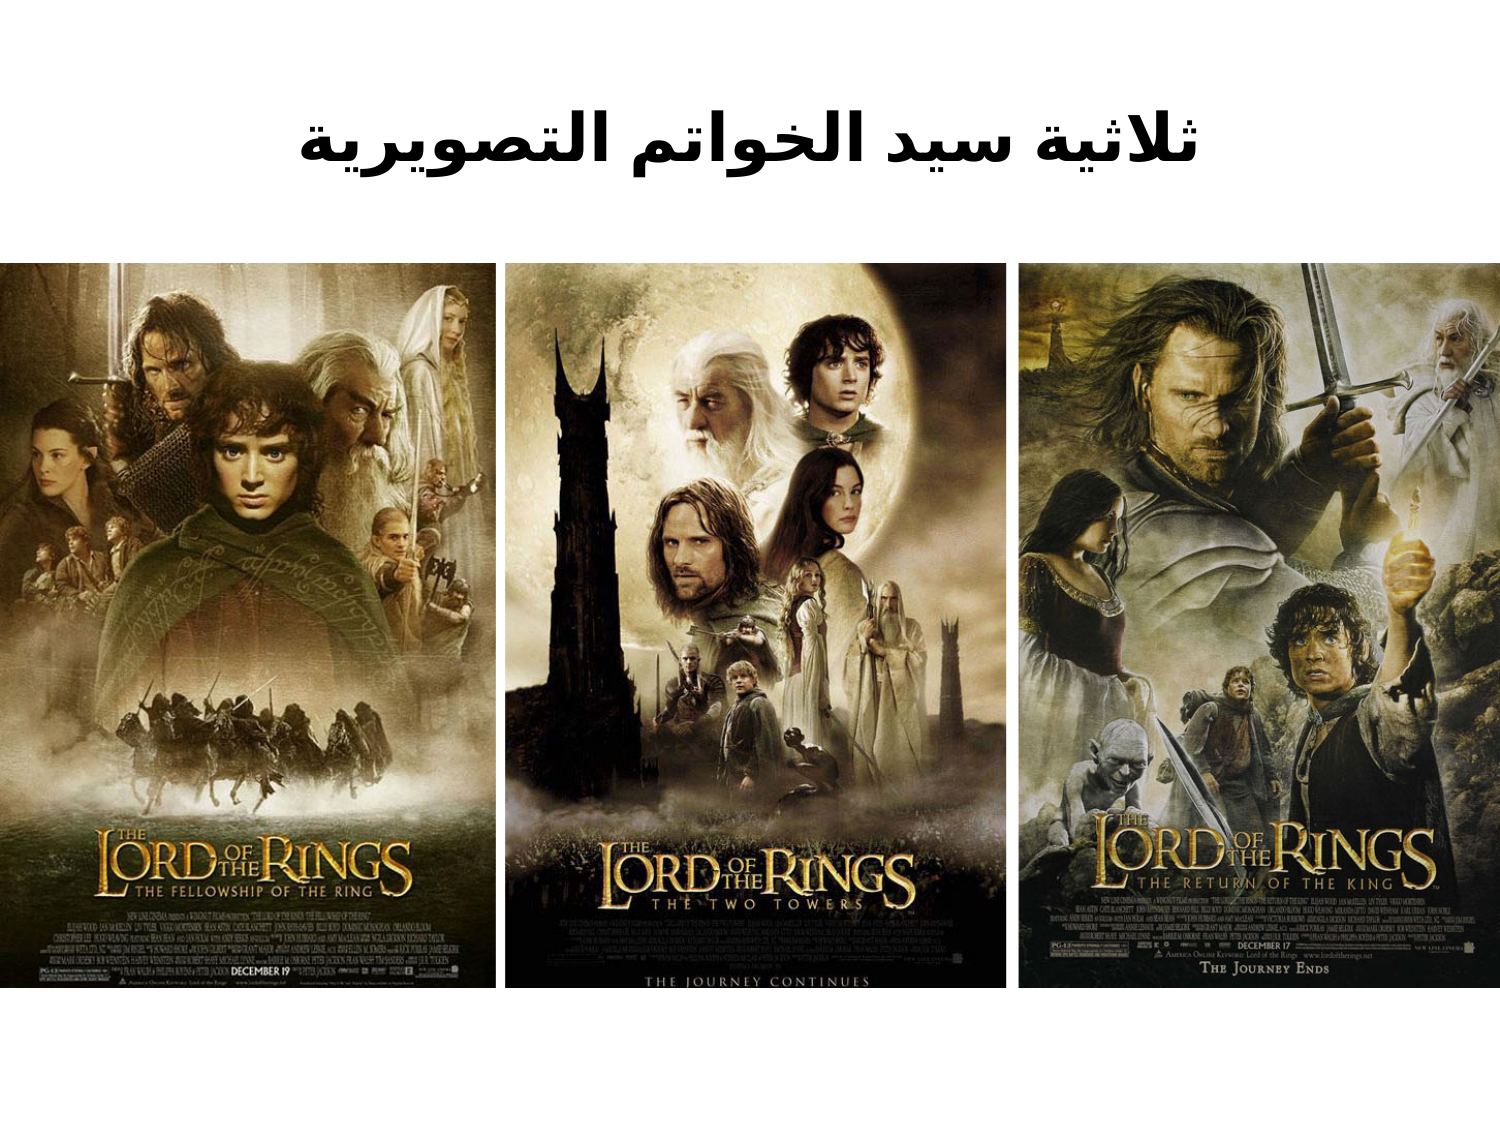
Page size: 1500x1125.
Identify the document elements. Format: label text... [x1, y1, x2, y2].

picture [0, 263, 1500, 988]
text_box ثلاثية سيد الخواتم التصويرية [74, 87, 1425, 261]
